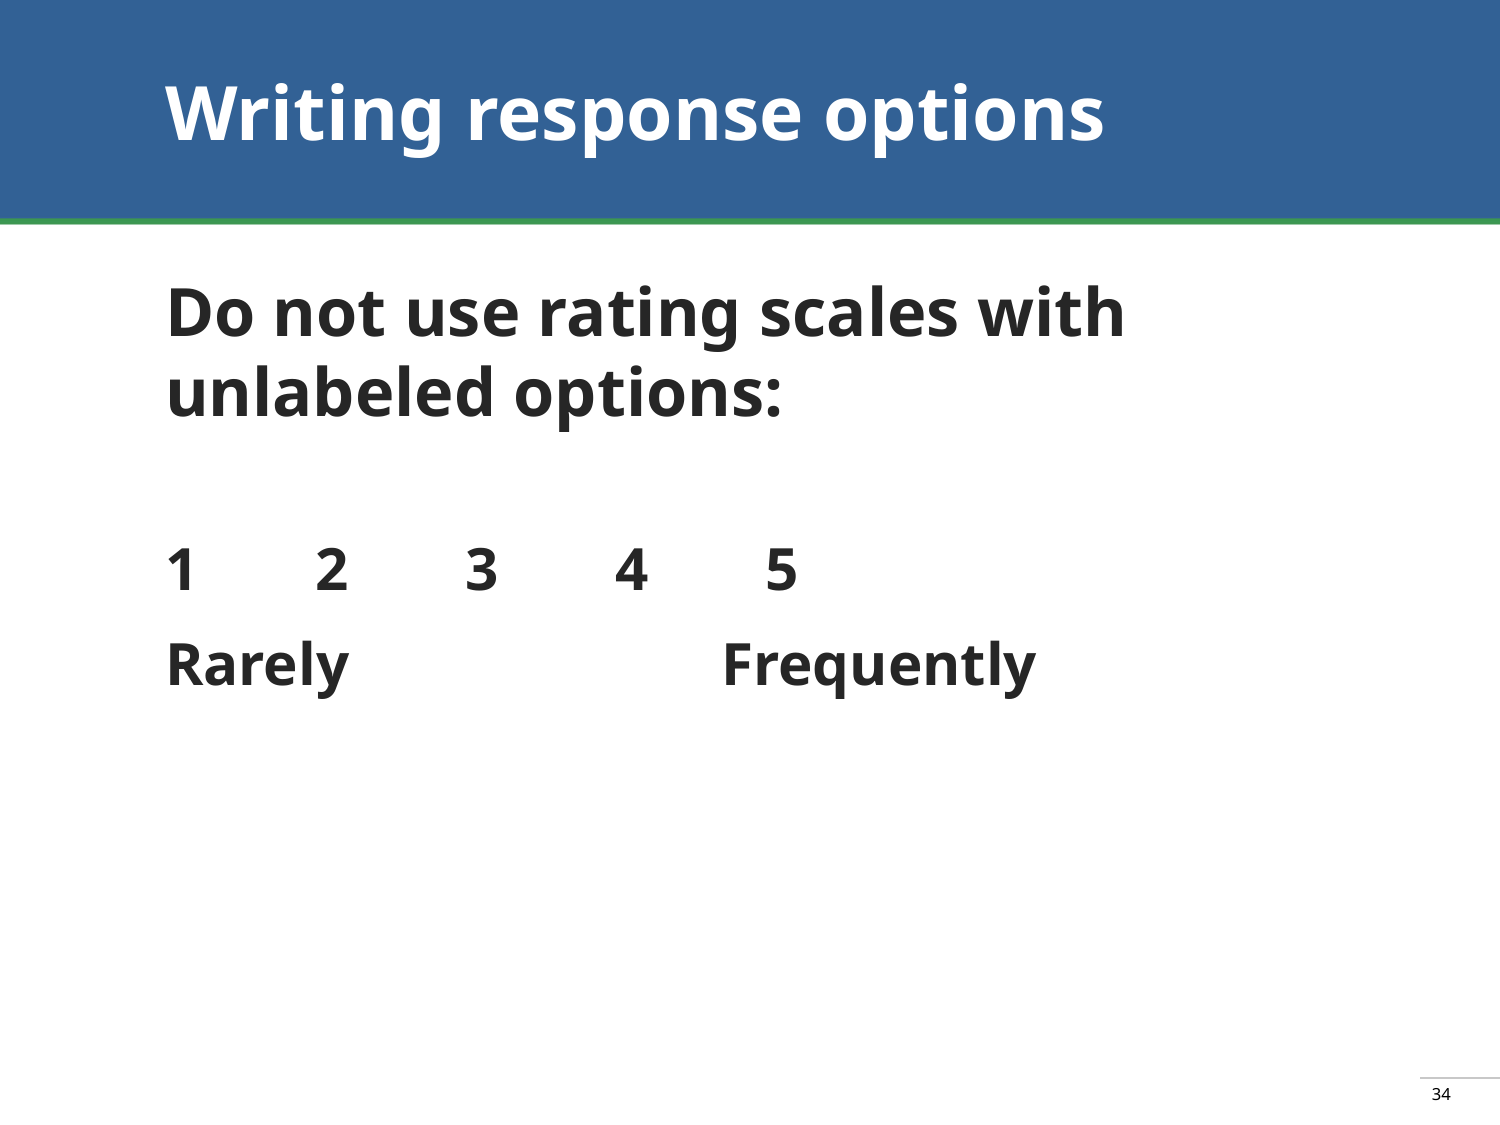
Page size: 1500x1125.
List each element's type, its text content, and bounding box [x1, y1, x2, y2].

slide_number 34 [1431, 1085, 1458, 1106]
list Do not use rating scales with unlabeled options: 1 2 3 4 5 Rarely Frequently [150, 262, 1400, 1005]
title Writing response options [150, 0, 1350, 221]
picture [0, 0, 1500, 1125]
